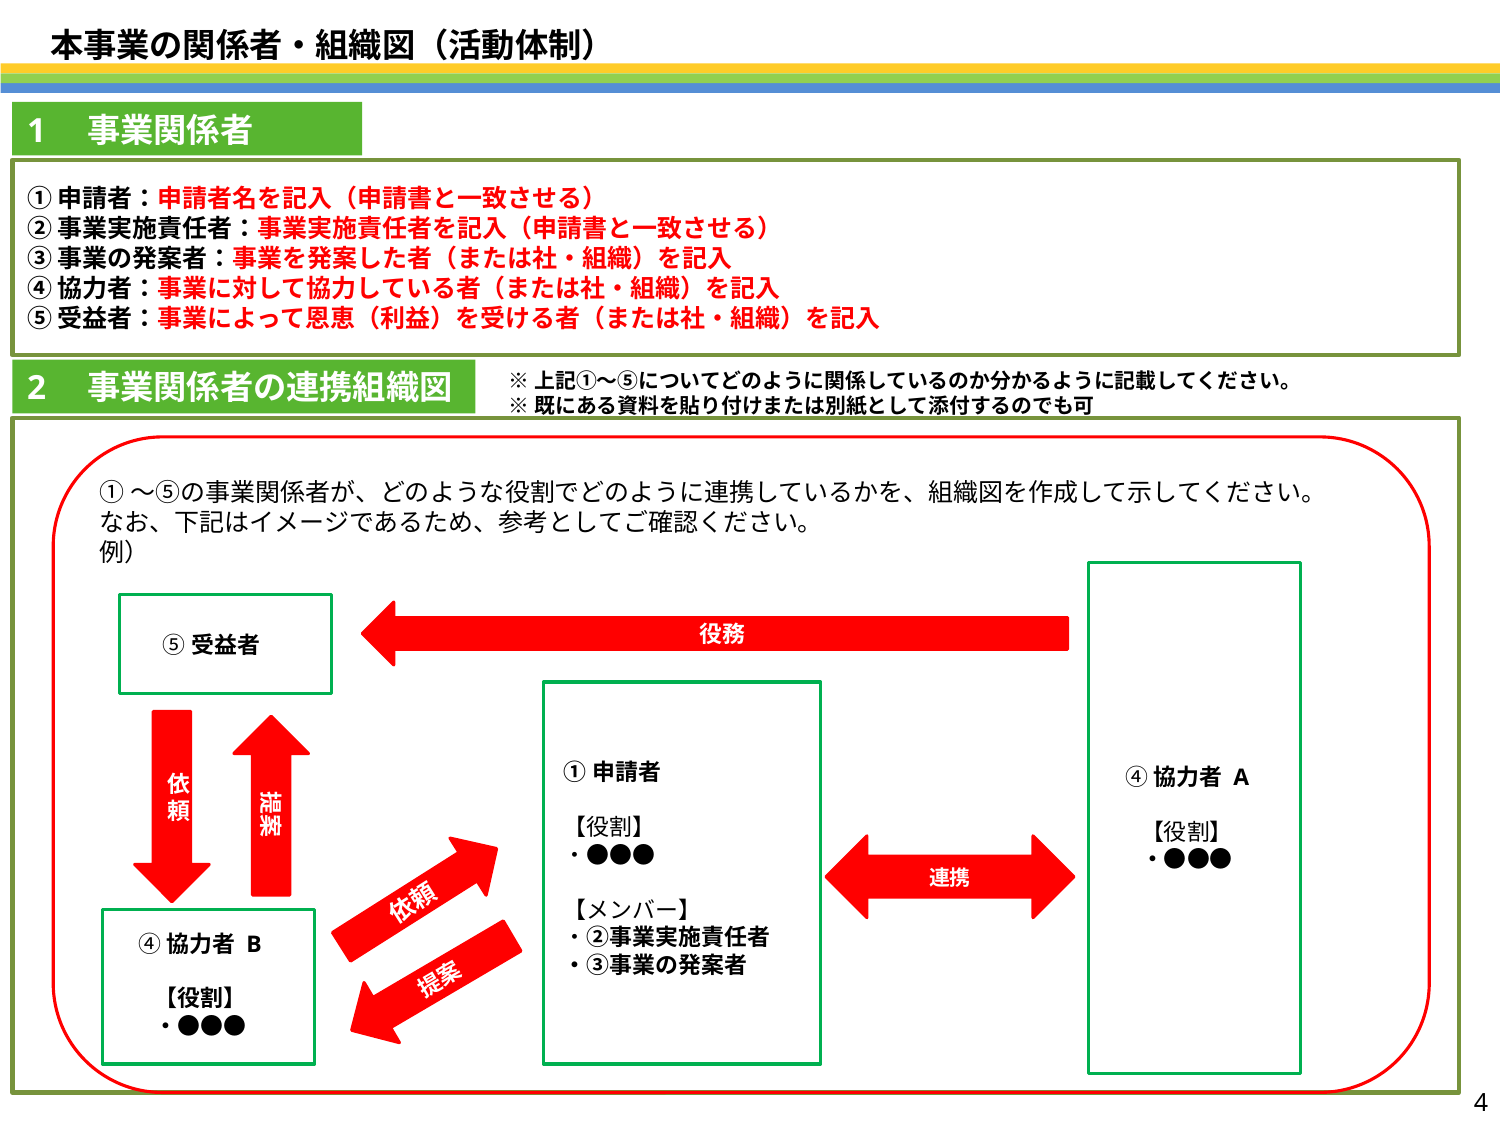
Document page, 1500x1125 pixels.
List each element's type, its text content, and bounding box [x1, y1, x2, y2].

text_box ①申請者 【役割】 ・●●● 【メンバー】 ・②事業実施責任者 ・③事業の発案者 [549, 750, 825, 985]
text_box ④協力者 B 【役割】 ・●●● [88, 921, 312, 1047]
text_box [10, 416, 1461, 1094]
text_box ※上記①～⑤についてどのように関係しているのか分かるように記載してください。 ※既にある資料を貼り付けまたは別紙として添付するのでも可 [494, 360, 1467, 426]
text_box 1 事業関係者 [10, 100, 364, 158]
text_box [100, 907, 317, 1066]
text_box [118, 592, 334, 695]
text_box 提案 [349, 918, 523, 1045]
text_box ⑤受益者 [111, 623, 312, 666]
text_box 本事業の関係者・組織図（活動体制） [34, 9, 1466, 79]
text_box [541, 680, 823, 1066]
text_box 依頼 [132, 709, 212, 904]
text_box ①申請者：申請者名を記入（申請書と一致させる） ②事業実施責任者：事業実施責任者を記入（申請書と一致させる） ③事業の発案者：事業を発案した者（または社・組織）を記入 ④協力者：事業に対して協力している者（または社・組織）を記入 ⑤受益者：事業によって恩恵（利益）を受ける者（または社・組織）を記入 [10, 158, 1461, 357]
text_box [1087, 560, 1303, 1076]
text_box 2 事業関係者の連携組織図 [10, 357, 477, 415]
text_box 4 [1458, 1079, 1500, 1125]
text_box 提案 [231, 714, 311, 898]
text_box 依頼 [330, 836, 499, 964]
text_box ④協力者 A 【役割】 ・●●● [1073, 754, 1301, 907]
text_box ①～⑤の事業関係者が、どのような役割でどのように連携しているかを、組織図を作成して示してください。 なお、下記はイメージであるため、参考としてご確認ください。 例） [51, 434, 1432, 1095]
text_box 役務 [360, 600, 1070, 667]
text_box 連携 [823, 833, 1077, 920]
